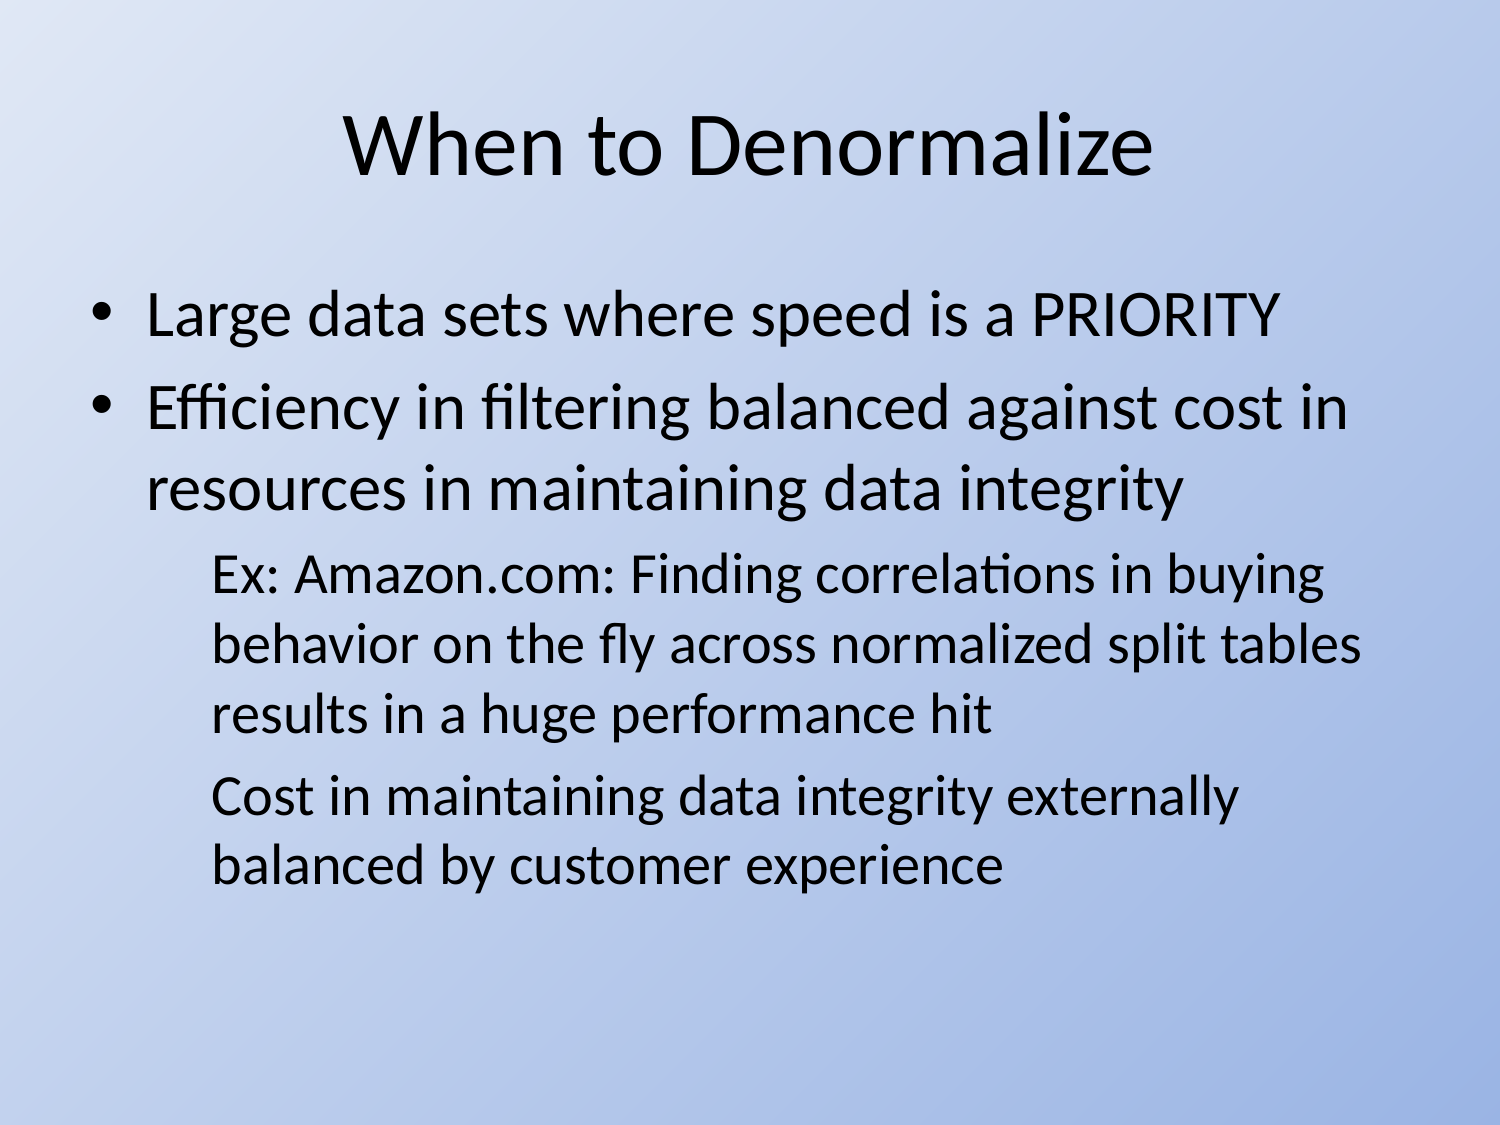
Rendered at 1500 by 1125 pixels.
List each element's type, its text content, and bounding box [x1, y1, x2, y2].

list Large data sets where speed is a PRIORITY Efficiency in filtering balanced against cost in resources in maintaining data integrity Ex: Amazon.com: Finding correlations in buying behavior on the fly across normalized split tables results in a huge performance hit Cost in maintaining data integrity externally balanced by customer experience [75, 262, 1425, 1005]
title When to Denormalize [75, 45, 1425, 233]
